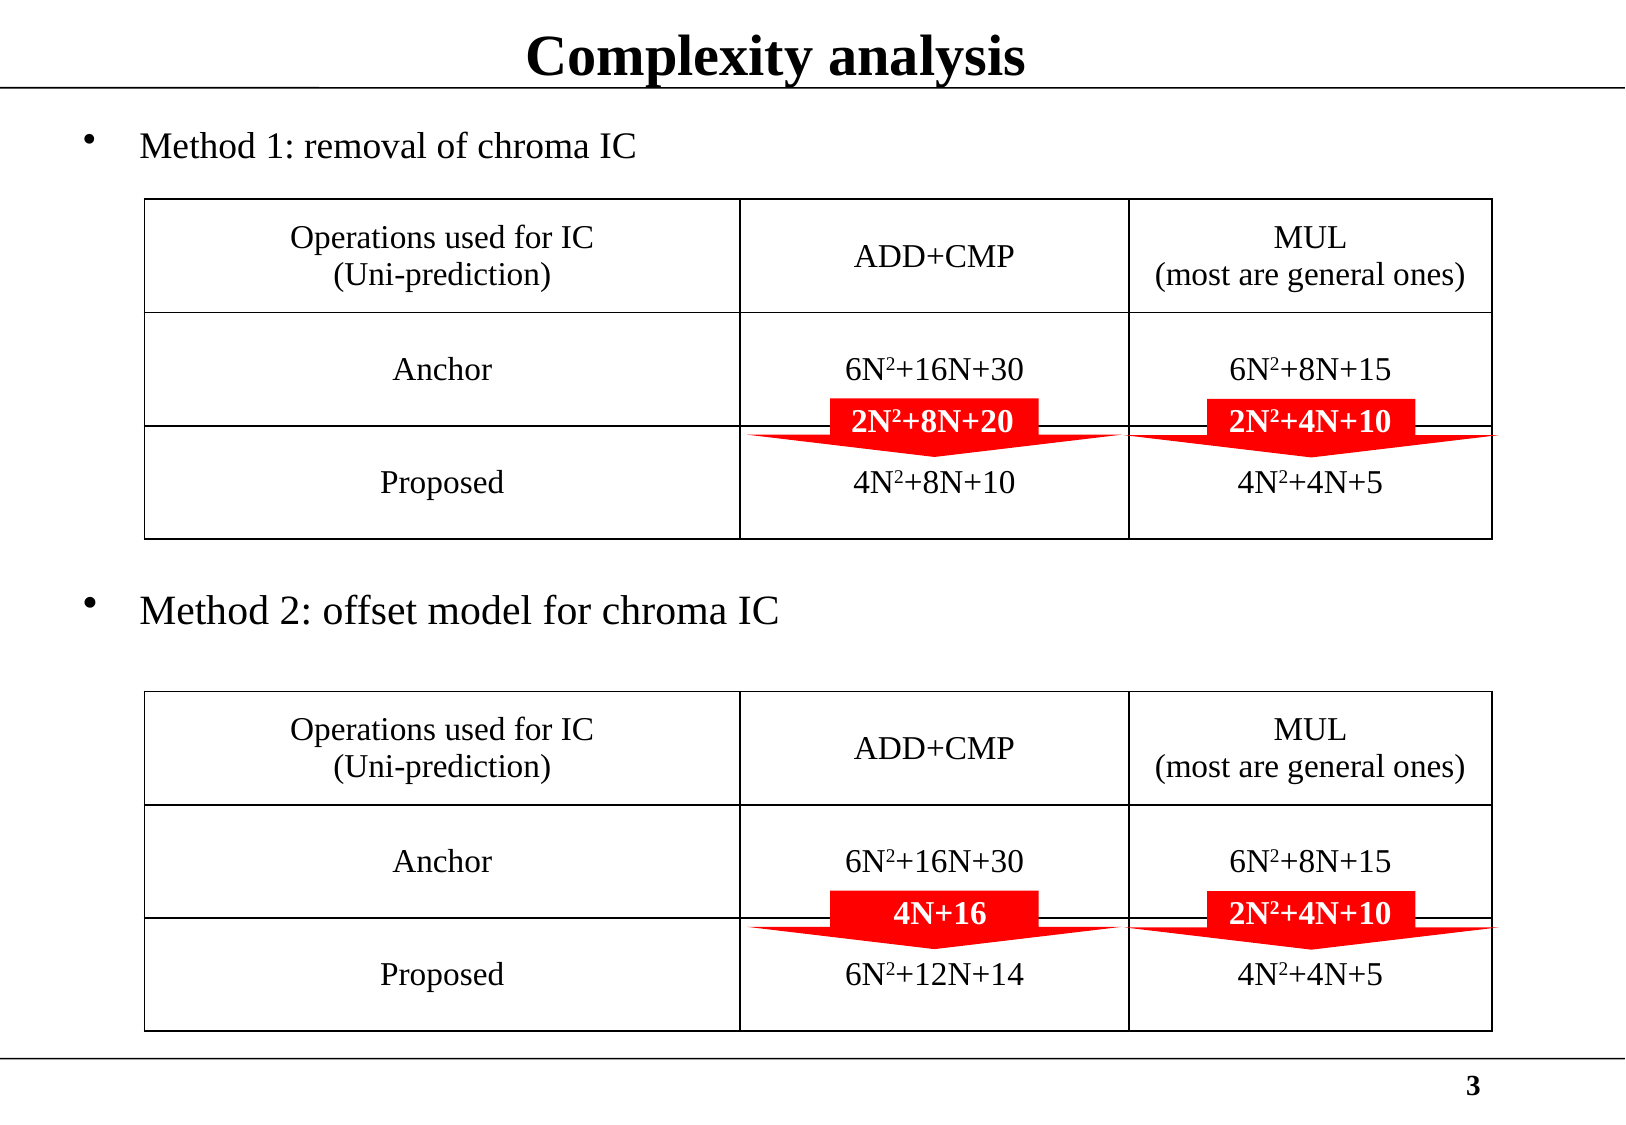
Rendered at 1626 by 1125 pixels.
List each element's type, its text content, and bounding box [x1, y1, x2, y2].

table_cell Proposed [145, 919, 739, 1030]
table_cell 6N2+12N+14 [741, 919, 1128, 1030]
text_box [744, 396, 1124, 460]
table_header MUL (most are general ones) [1130, 200, 1491, 312]
text_box [744, 888, 1124, 952]
text_box 4N+16 [878, 883, 1002, 939]
table_cell Proposed [145, 427, 739, 538]
table_cell 4N2+4N+5 [1130, 931, 1491, 1030]
table_header ADD+CMP [741, 692, 1128, 804]
table_cell Anchor [145, 806, 739, 917]
table_cell 6N2+16N+30 [741, 313, 1128, 425]
table_cell 6N2+16N+30 [741, 806, 1128, 917]
table_cell 4N2+4N+5 [1418, 919, 1491, 925]
text_box 2N2+4N+10 [1214, 391, 1407, 447]
text_box 2N2+8N+20 [836, 391, 1029, 447]
table_cell 4N2+8N+10 [741, 427, 1128, 538]
table_cell 4N2+4N+5 [1130, 919, 1204, 925]
table_header ADD+CMP [741, 200, 1128, 312]
title Complexity analysis [68, 9, 1484, 94]
table_cell 4N2+4N+5 [1418, 427, 1491, 433]
list Method 1: removal of chroma IC Method 2: offset model for chroma IC [68, 113, 1544, 1005]
text_box [1123, 396, 1501, 460]
table_cell 6N2+8N+15 [1130, 313, 1491, 425]
text_box [1123, 888, 1501, 952]
table_header Operations used for IC (Uni-prediction) [145, 200, 739, 312]
table_cell 4N2+4N+5 [1130, 427, 1204, 433]
slide_number 3 [1403, 1058, 1544, 1106]
table_header MUL (most are general ones) [1130, 692, 1491, 804]
table_cell 4N2+4N+5 [1130, 439, 1491, 538]
table_header Operations used for IC (Uni-prediction) [145, 692, 739, 804]
table_cell 6N2+8N+15 [1130, 806, 1491, 917]
table_cell Anchor [145, 313, 739, 425]
text_box 2N2+4N+10 [1214, 884, 1407, 939]
